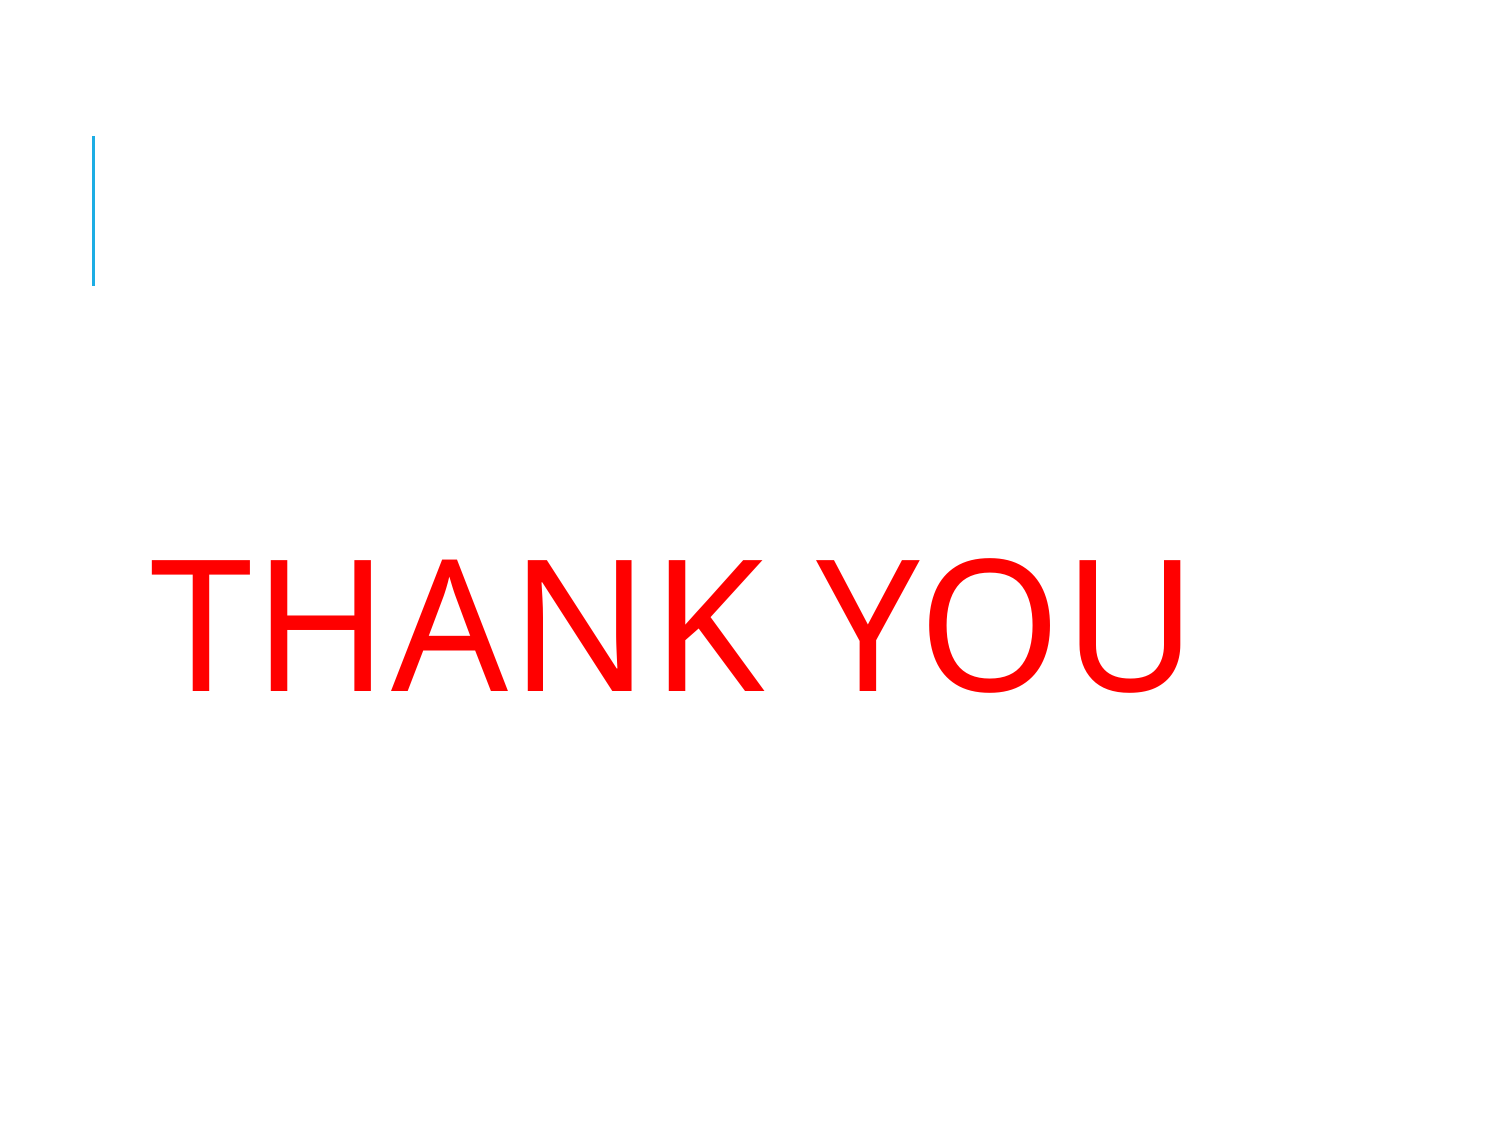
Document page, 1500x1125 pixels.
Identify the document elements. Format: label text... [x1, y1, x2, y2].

title Thank you [76, 515, 1273, 762]
